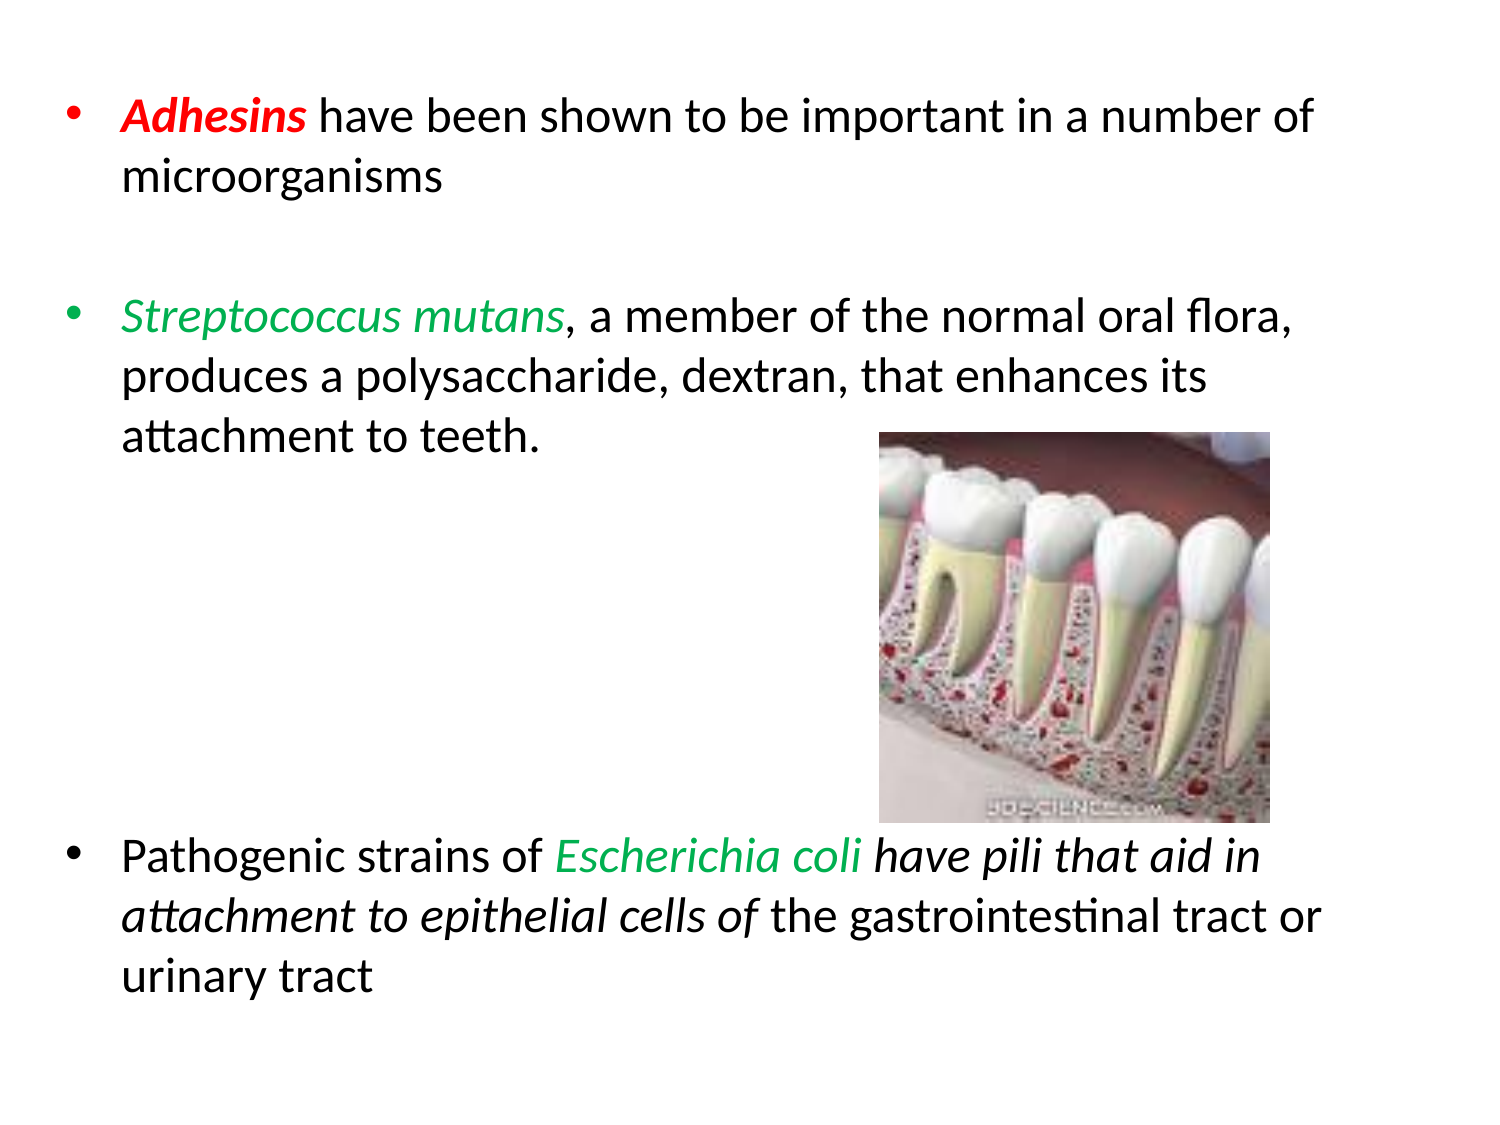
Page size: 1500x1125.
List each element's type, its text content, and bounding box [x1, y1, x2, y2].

list Adhesins have been shown to be important in a number of microorganisms Streptococcus mutans, a member of the normal oral flora, produces a polysaccharide, dextran, that enhances its attachment to teeth. Pathogenic strains of Escherichia coli have pili that aid in attachment to epithelial cells of the gastrointestinal tract or urinary tract [50, 75, 1463, 1088]
picture [879, 432, 1270, 823]
